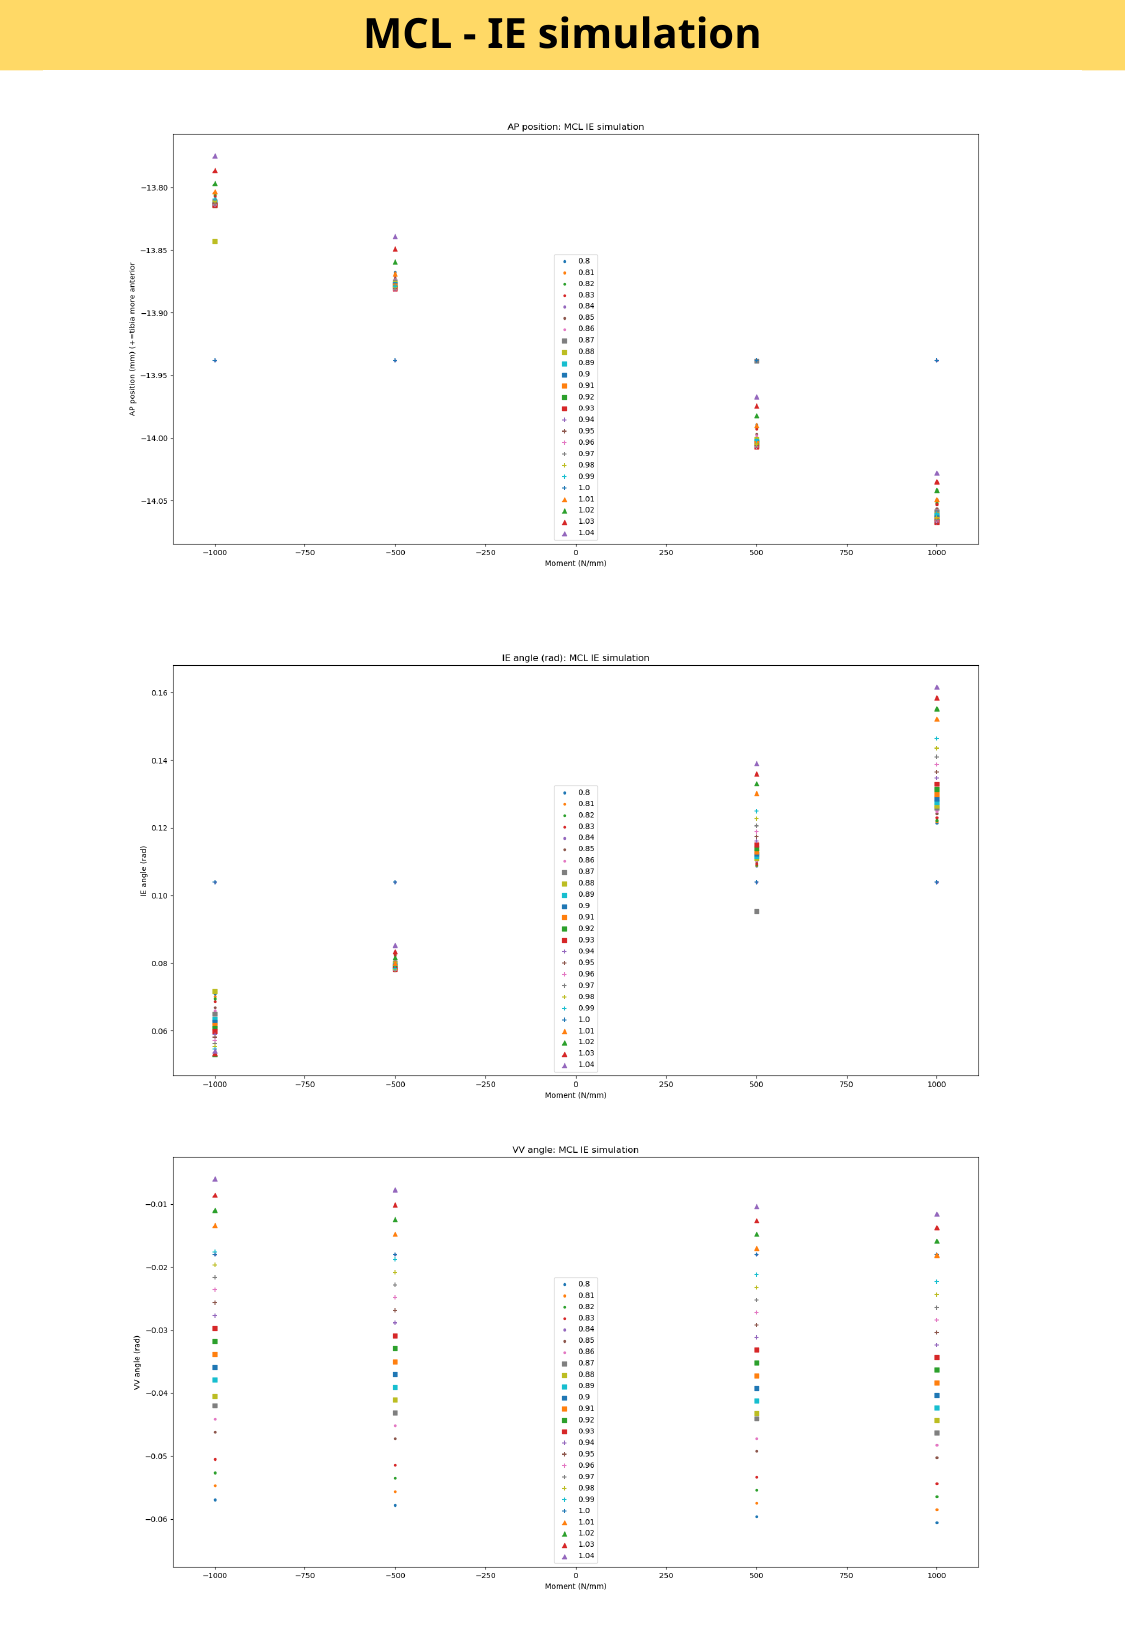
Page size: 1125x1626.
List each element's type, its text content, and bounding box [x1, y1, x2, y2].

picture [43, 70, 1082, 1625]
text_box MCL - IE simulation [0, 0, 1125, 71]
